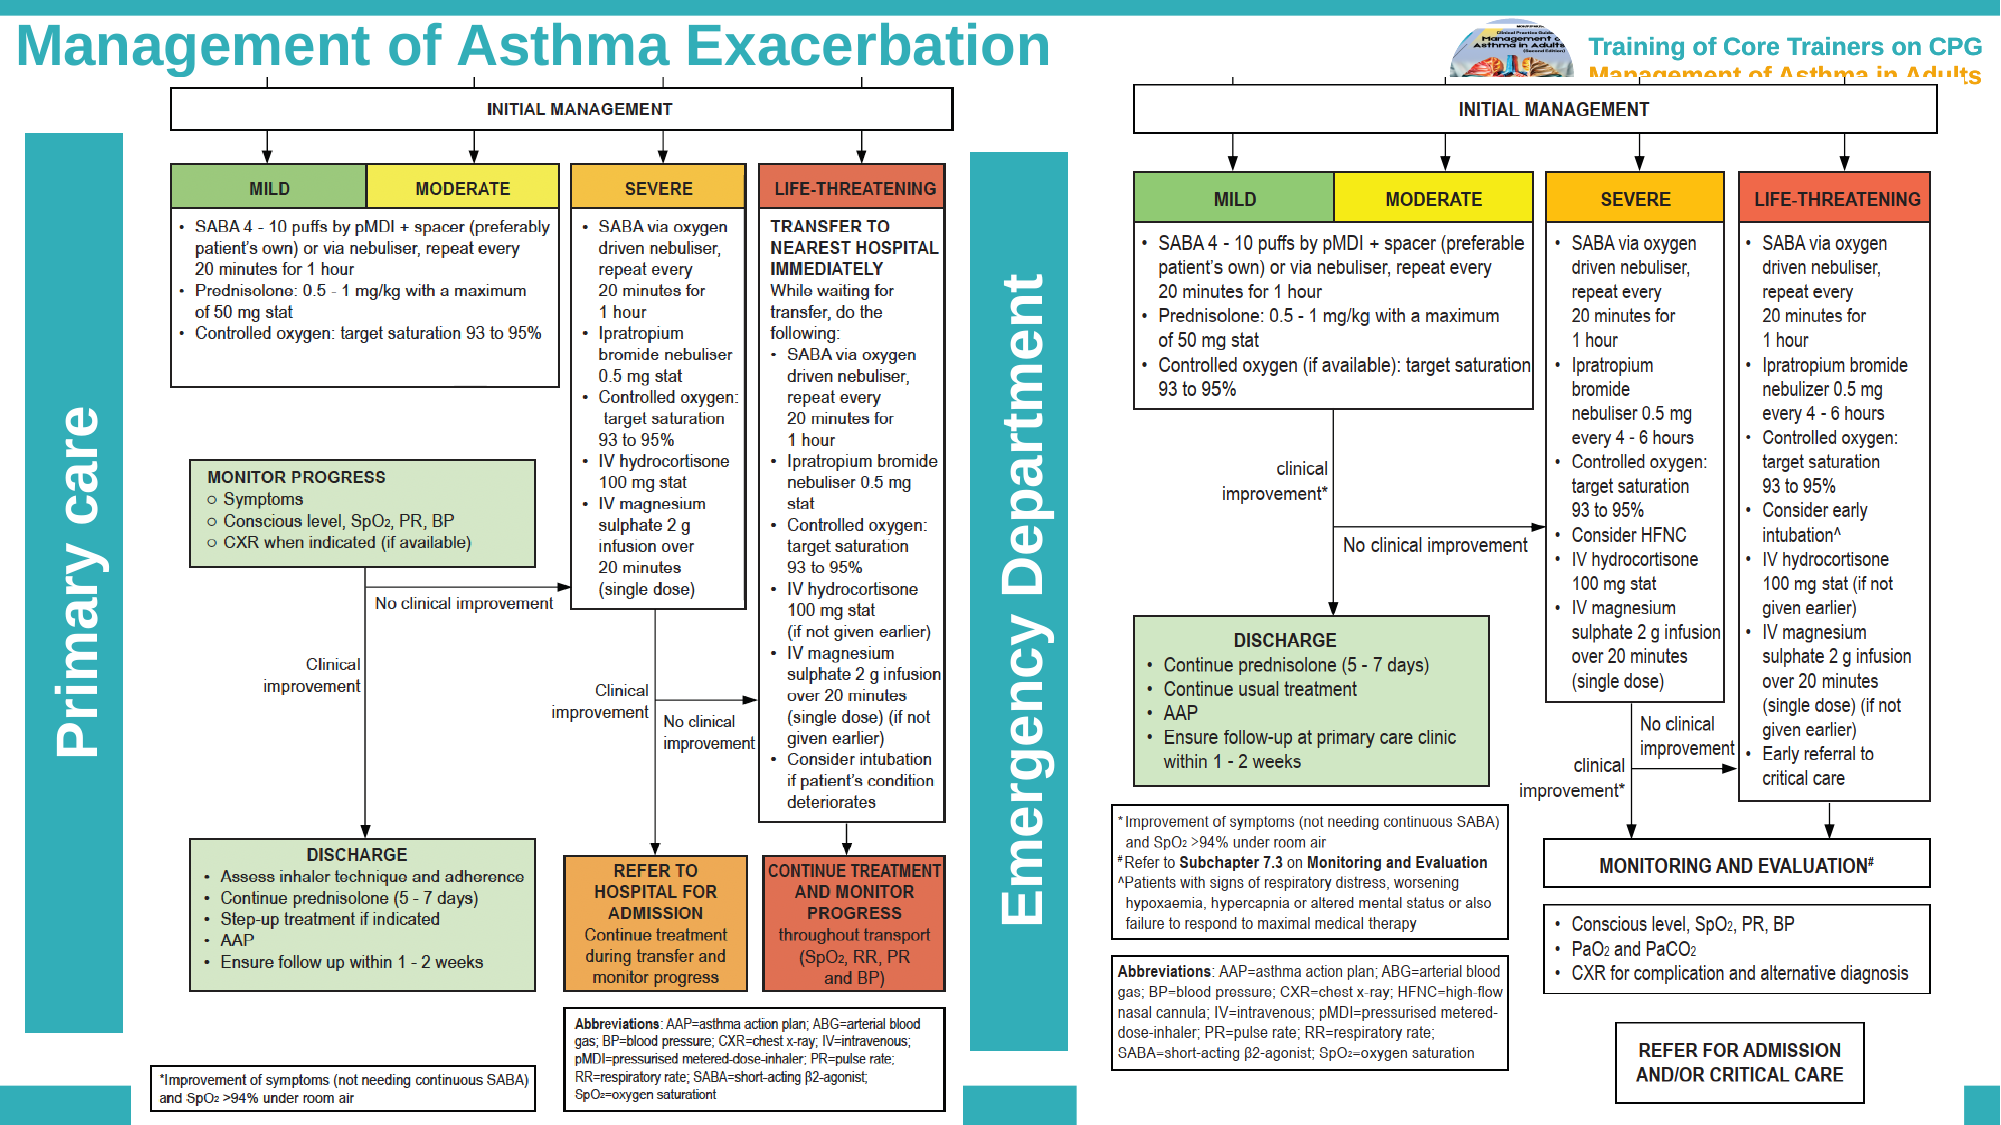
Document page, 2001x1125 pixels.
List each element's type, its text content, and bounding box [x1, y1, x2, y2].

text_box Emergency Department [969, 150, 1070, 1053]
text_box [1449, 18, 2000, 133]
text_box Primary care [24, 132, 125, 1034]
picture [131, 77, 963, 1125]
picture [1076, 77, 1965, 1125]
text_box Management of Asthma Exacerbation Sagesc [0, 0, 1571, 99]
